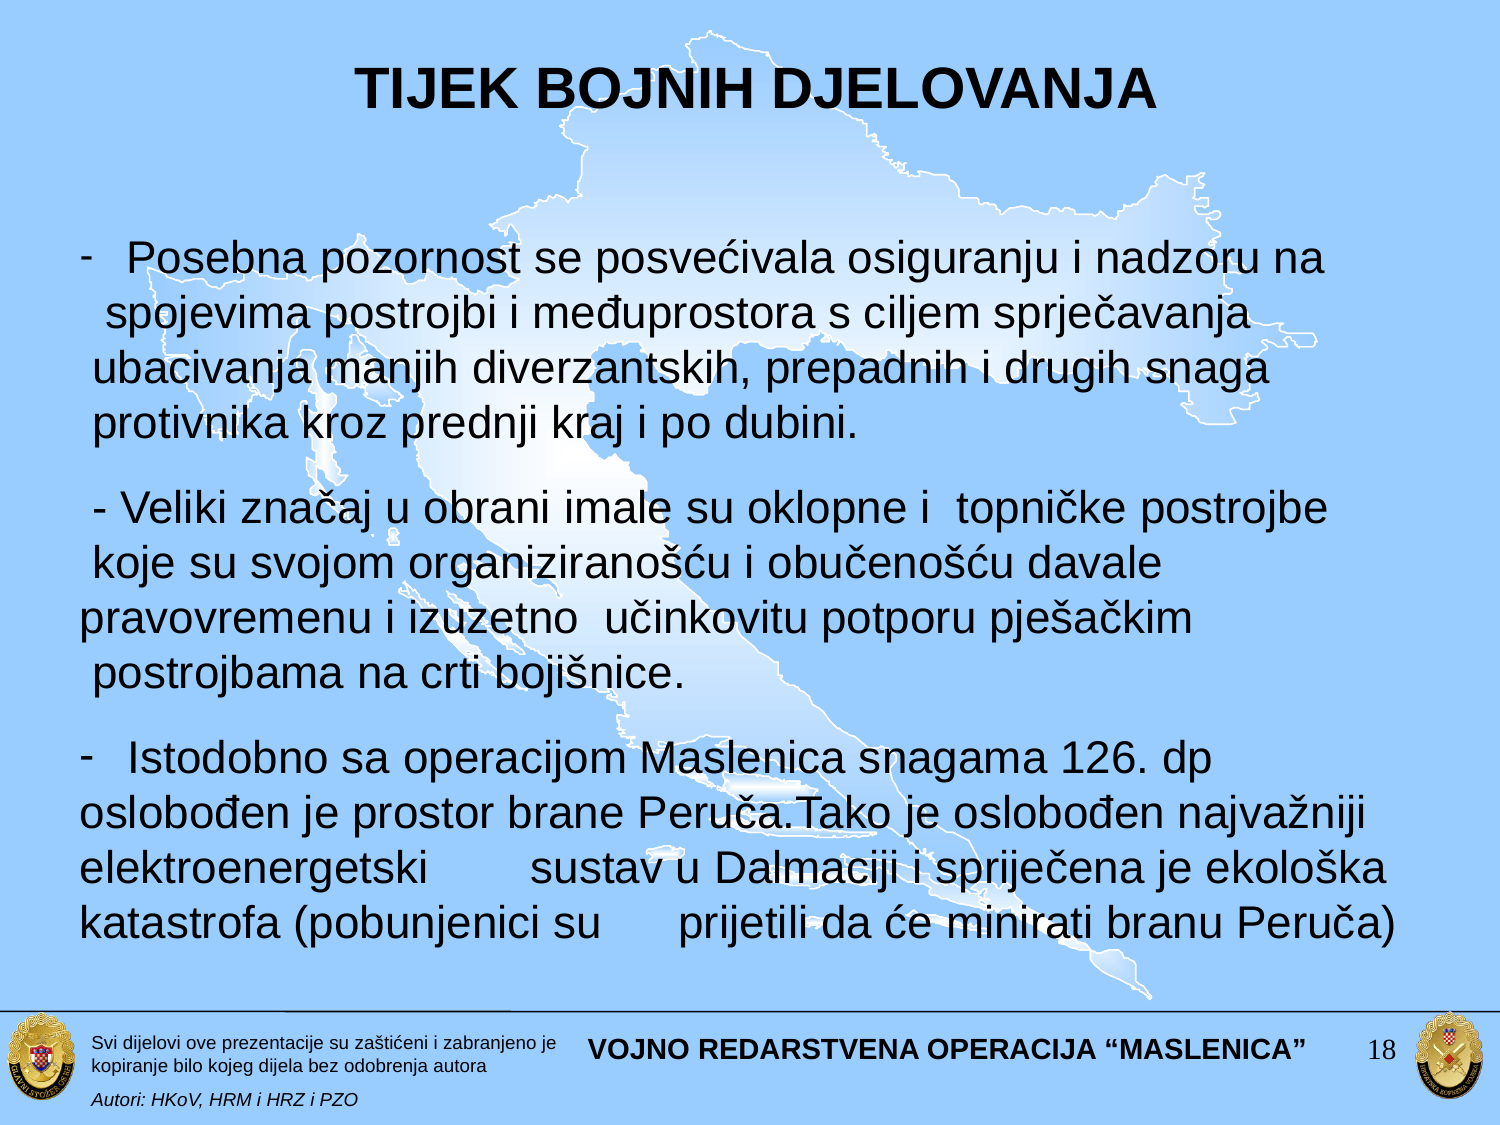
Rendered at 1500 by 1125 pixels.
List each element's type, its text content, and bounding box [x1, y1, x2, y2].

text_box TIJEK BOJNIH DJELOVANJA [339, 42, 1174, 128]
text_box Posebna pozornost se posvećivala osiguranju i nadzoru na spojevima postrojbi i međuprostora s ciljem sprječavanja ubacivanja manjih diverzantskih, prepadnih i drugih snaga protivnika kroz prednji kraj i po dubini. - Veliki značaj u obrani imale su oklopne i topničke postrojbe koje su svojom organiziranošću i obučenošću davale pravovremenu i izuzetno učinkovitu potporu pješačkim postrojbama na crti bojišnice. Istodobno sa operacijom Maslenica snagama 126. dp oslobođen je prostor brane Peruča.Tako je oslobođen najvažniji elektroenergetski sustav u Dalmaciji i spriječena je ekološka katastrofa (pobunjenici su prijetili da će minirati branu Peruča) [64, 219, 1447, 955]
picture [1415, 1011, 1483, 1099]
footer VOJNO REDARSTVENA OPERACIJA “MASLENICA” [572, 1022, 1387, 1074]
picture [7, 1012, 75, 1100]
